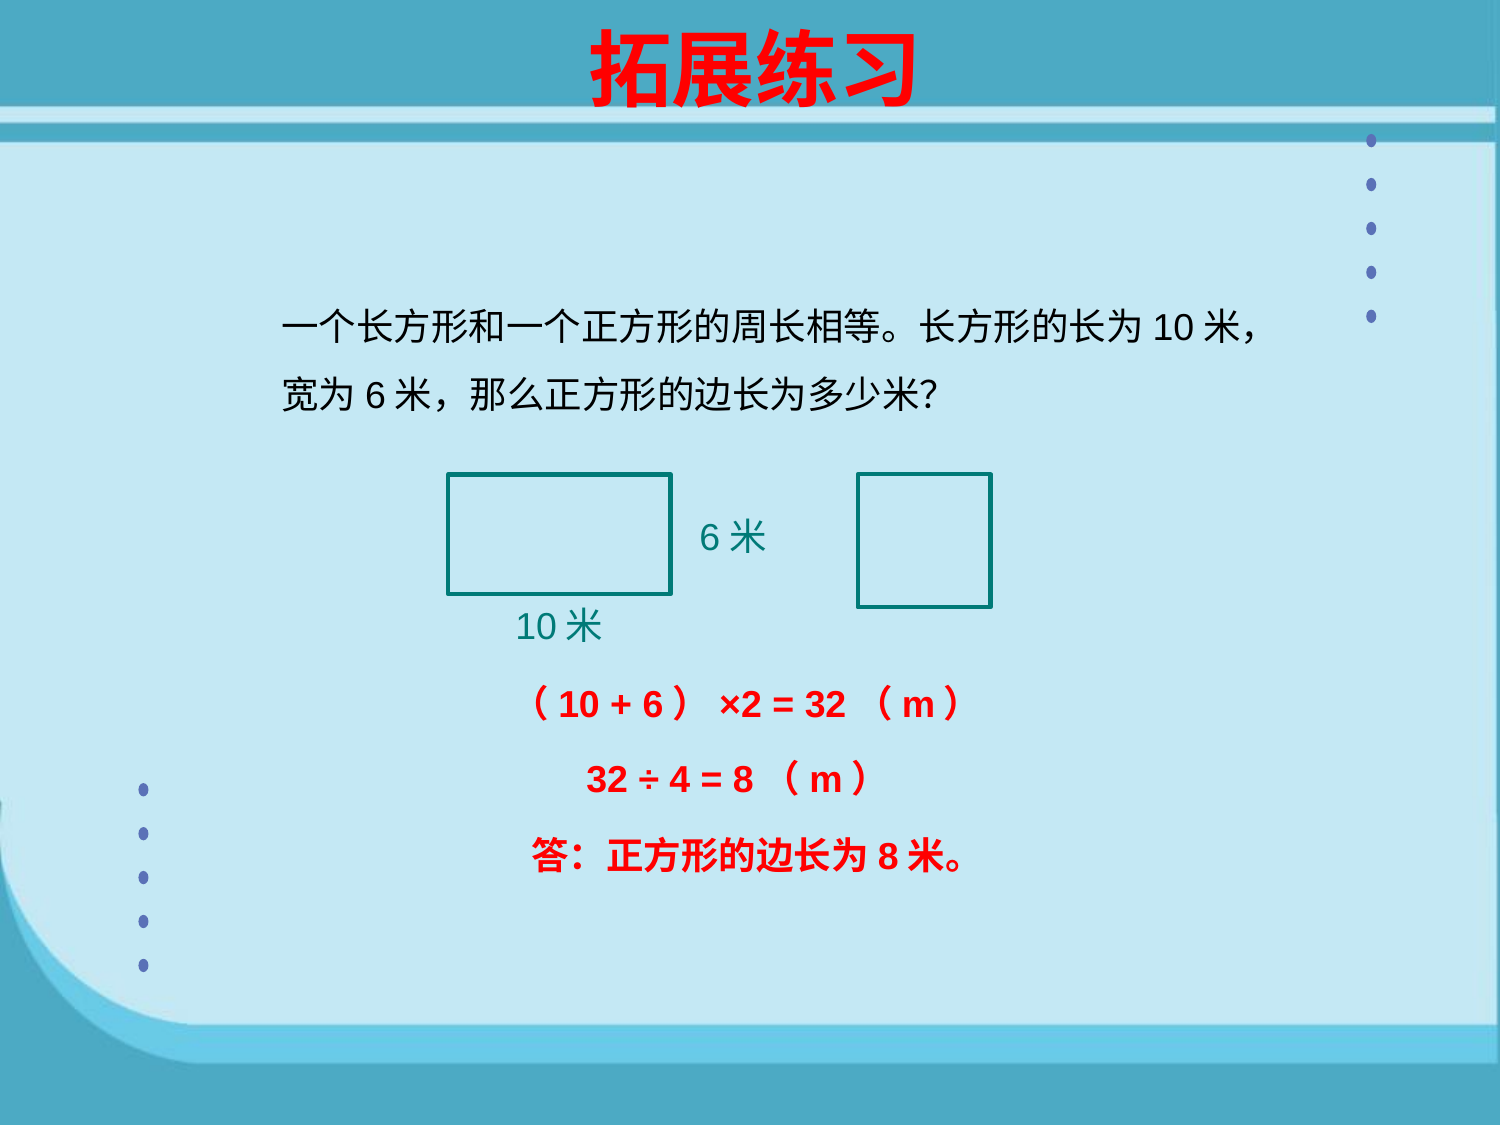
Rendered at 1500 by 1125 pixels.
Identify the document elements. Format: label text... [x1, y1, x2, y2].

text_box （10 + 6）×2 = 32（m） [497, 672, 997, 733]
text_box 拓展练习 [573, 9, 937, 125]
text_box 32 ÷ 4 = 8（m） [571, 747, 904, 807]
text_box [446, 472, 673, 596]
text_box 答：正方形的边长为8米。 [516, 824, 998, 885]
text_box 10米 [496, 594, 622, 655]
text_box [856, 472, 993, 609]
picture [0, 0, 1500, 1125]
text_box 6米 [670, 506, 796, 566]
text_box 一个长方形和一个正方形的周长相等。长方形的长为10米， 宽为6米，那么正方形的边长为多少米？ [266, 295, 1293, 424]
